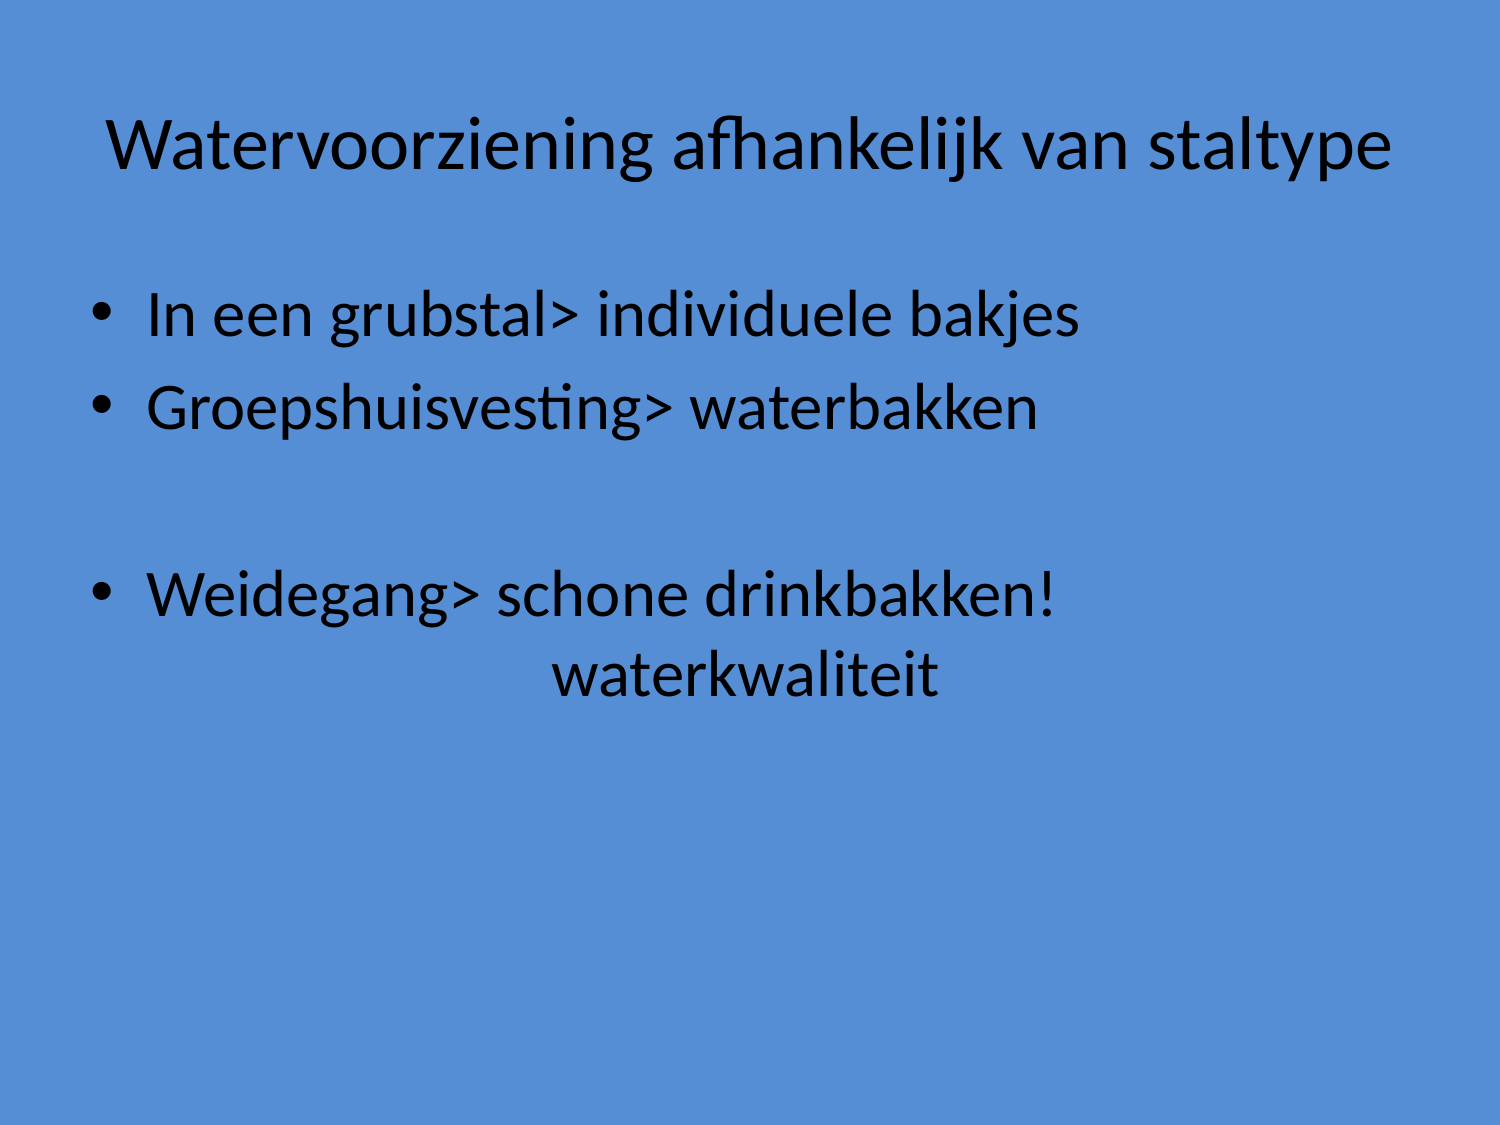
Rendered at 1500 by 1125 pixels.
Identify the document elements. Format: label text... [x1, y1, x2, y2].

title Watervoorziening afhankelijk van staltype [75, 45, 1425, 233]
list In een grubstal> individuele bakjes Groepshuisvesting> waterbakken Weidegang> schone drinkbakken! waterkwaliteit [75, 262, 1425, 1005]
